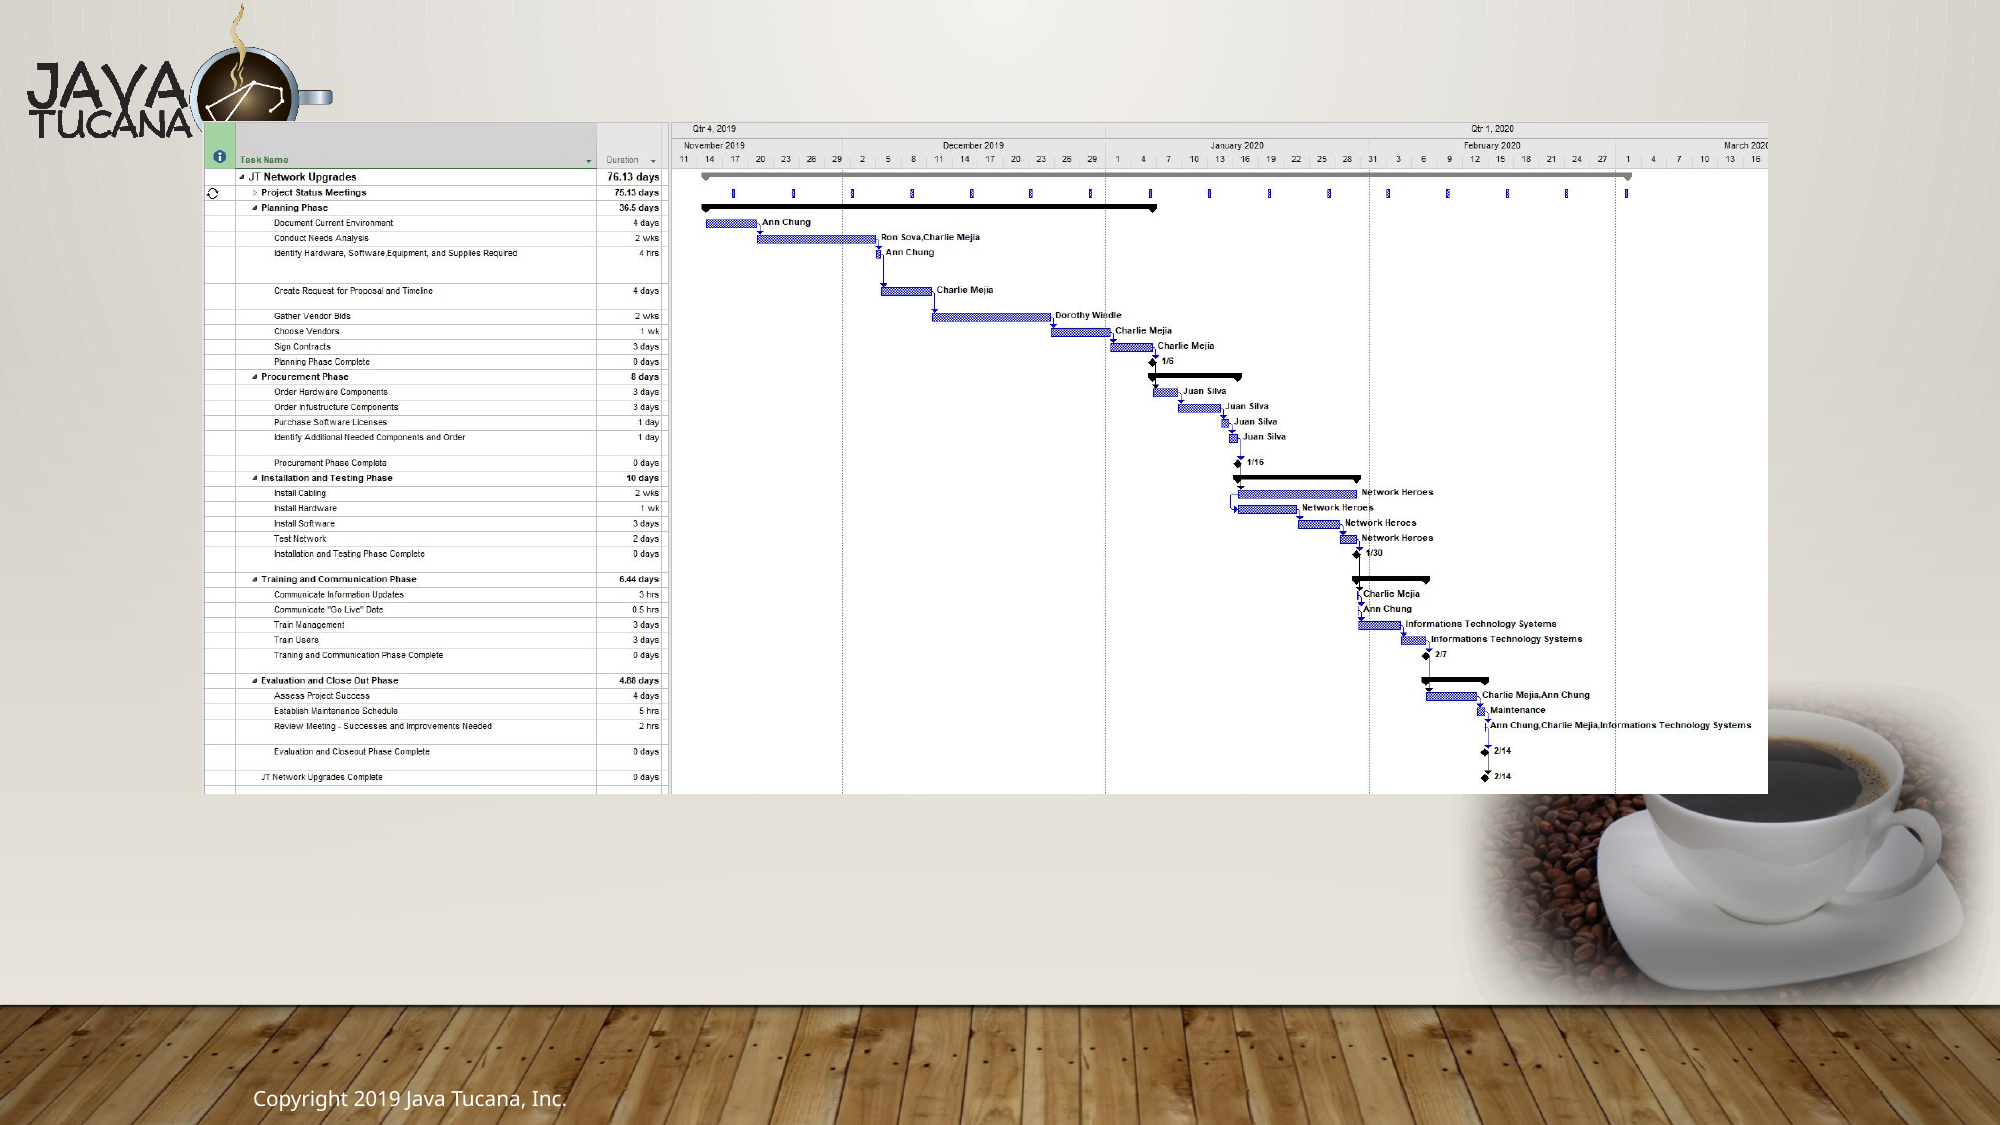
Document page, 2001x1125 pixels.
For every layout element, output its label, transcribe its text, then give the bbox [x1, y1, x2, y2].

picture [13, 0, 1906, 953]
footer Copyright 2019 Java Tucana, Inc. [238, 1074, 1213, 1125]
picture [0, 1005, 2000, 1125]
